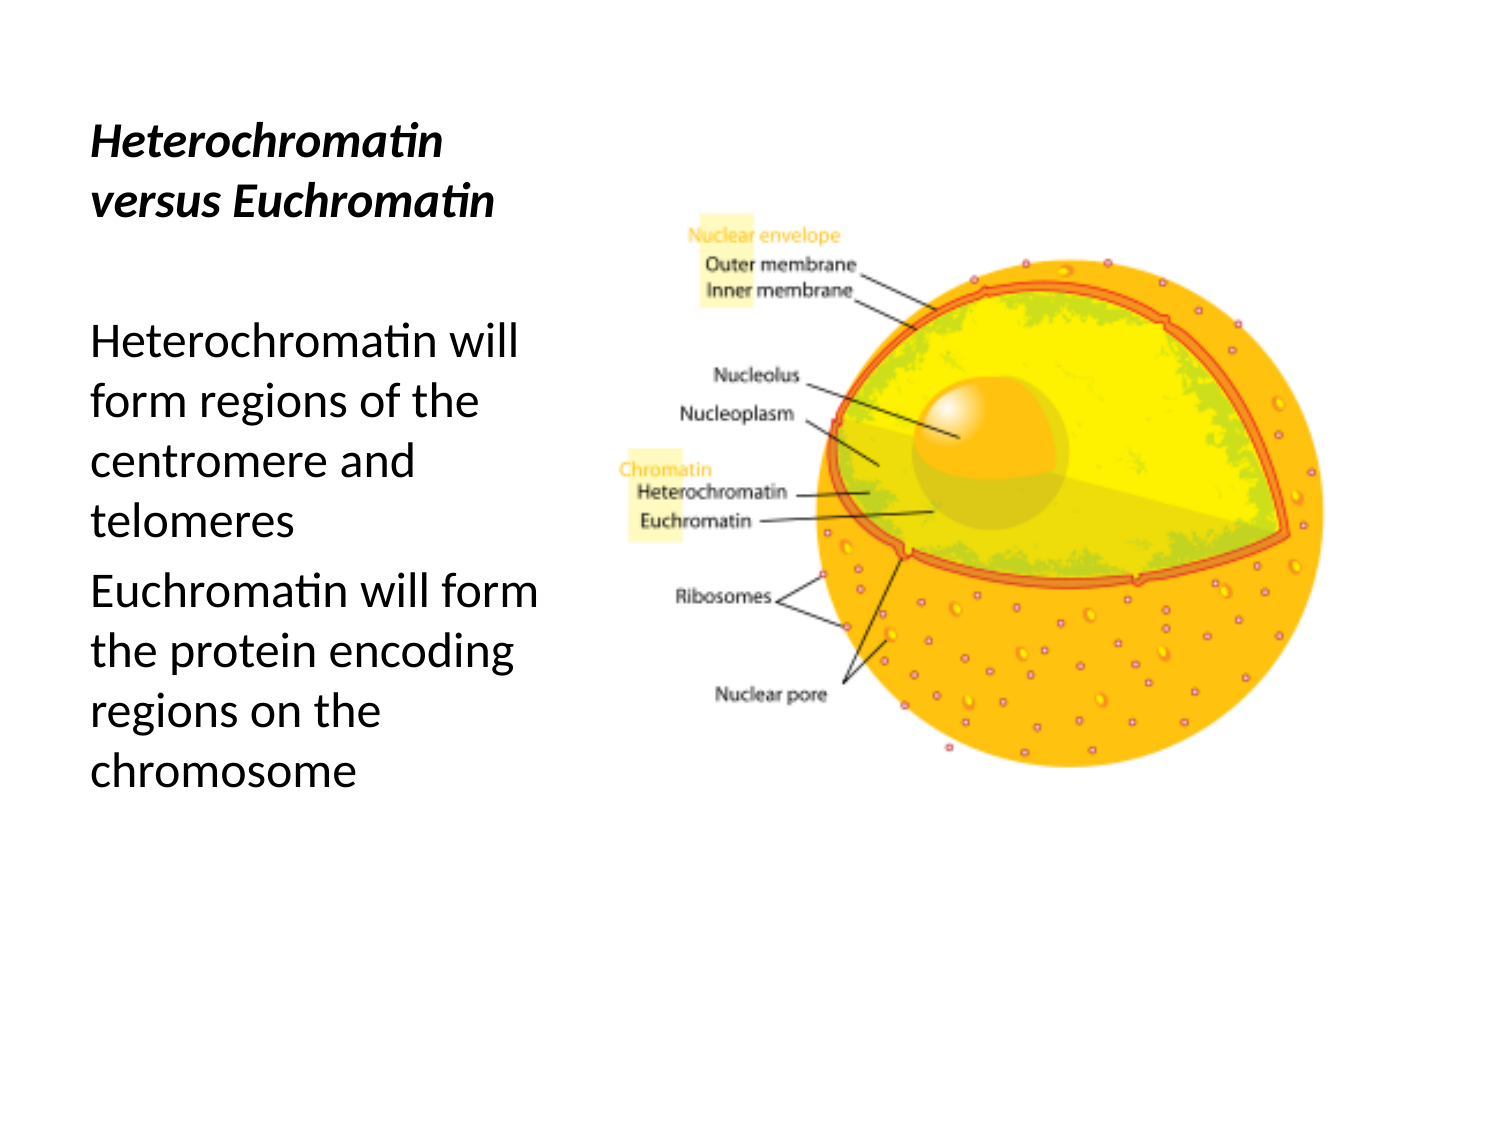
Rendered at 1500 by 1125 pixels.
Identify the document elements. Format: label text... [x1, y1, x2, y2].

list Heterochromatin will form regions of the centromere and telomeres Euchromatin will form the protein encoding regions on the chromosome [75, 299, 569, 825]
picture [587, 174, 1395, 835]
title Heterochromatin versus Euchromatin [75, 44, 569, 236]
